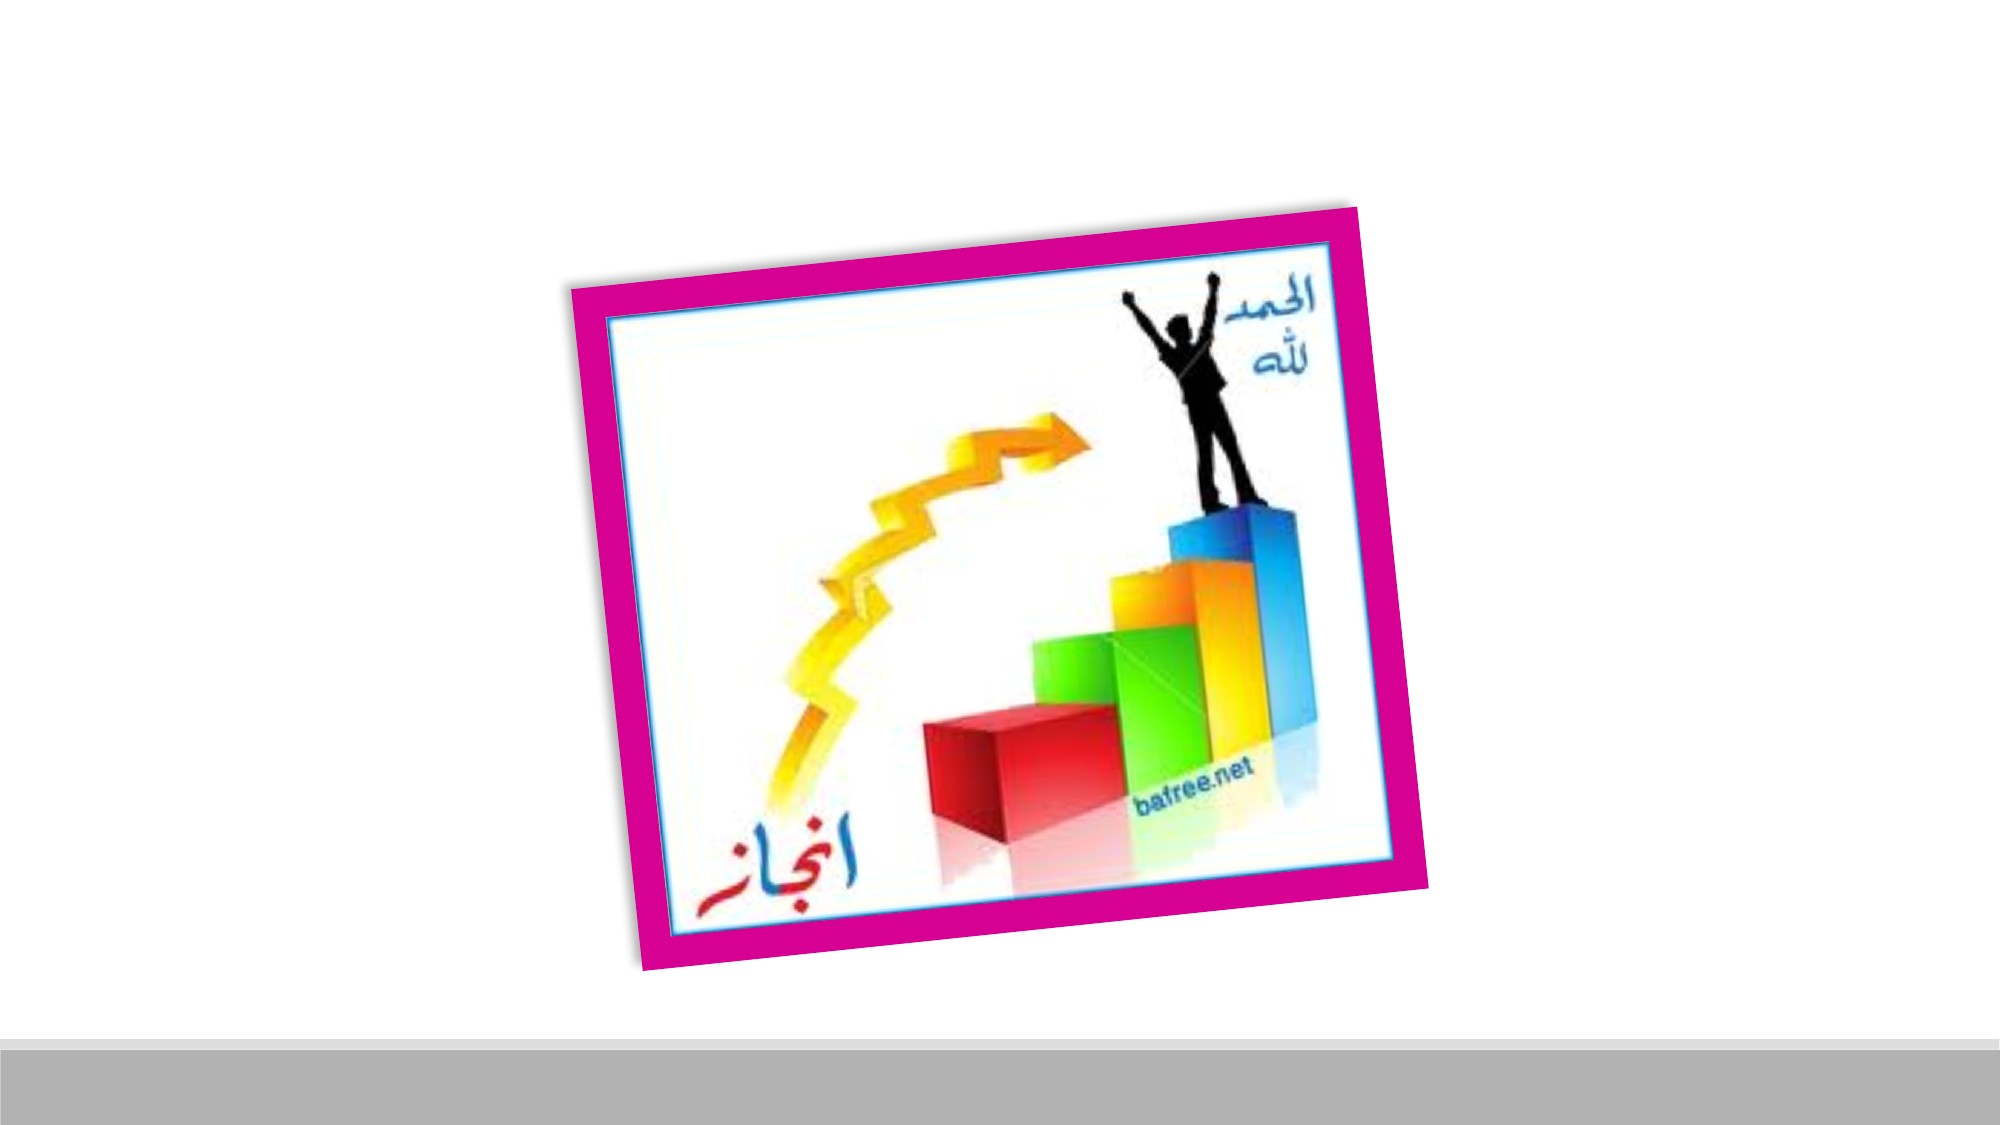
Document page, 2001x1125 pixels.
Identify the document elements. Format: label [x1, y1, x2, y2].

picture [607, 242, 1394, 936]
